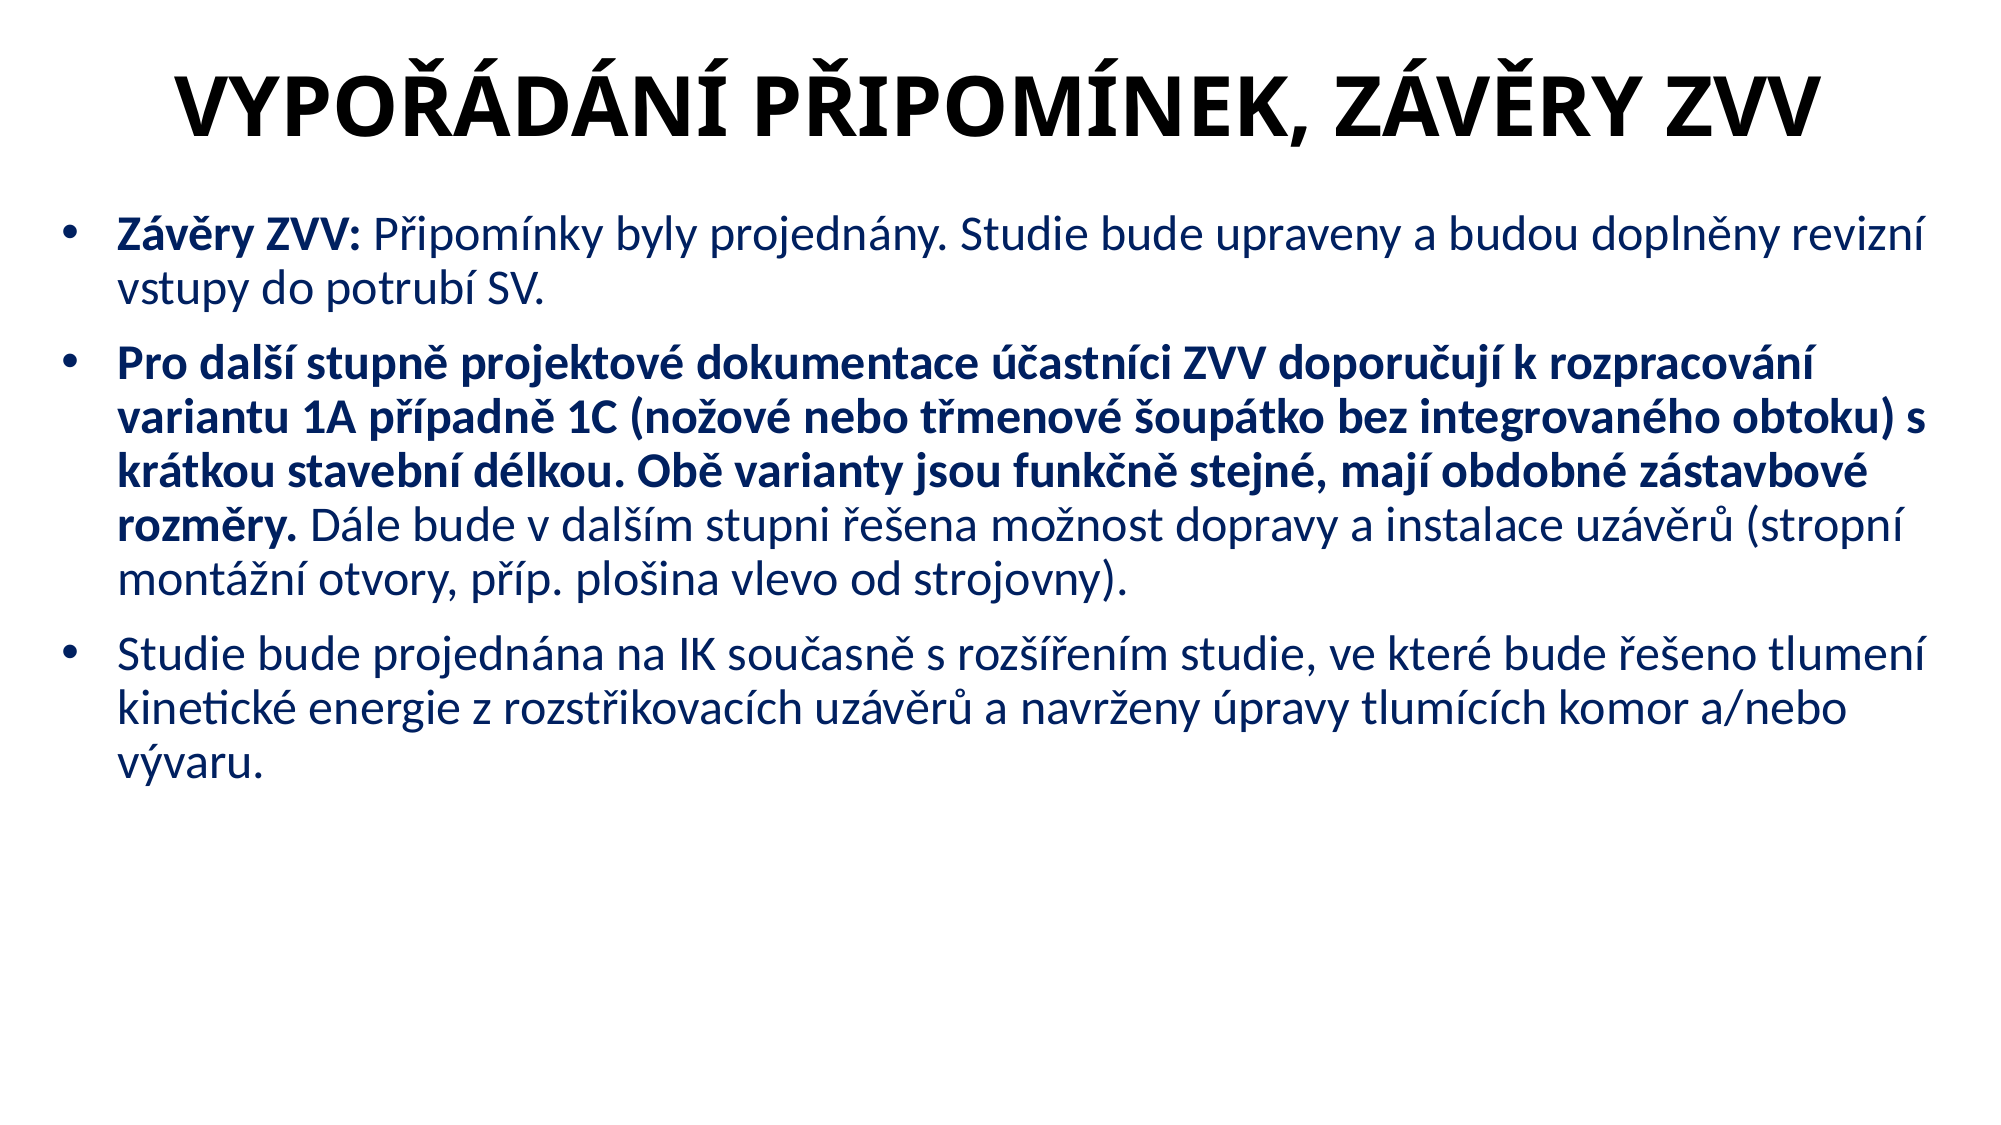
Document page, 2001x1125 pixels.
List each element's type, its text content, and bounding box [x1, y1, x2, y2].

title VYPOŘÁDÁNÍ PŘIPOMÍNEK, ZÁVĚRY ZVV [151, 0, 1846, 163]
text_box Závěry ZVV: Připomínky byly projednány. Studie bude upraveny a budou doplněny revizní vstupy do potrubí SV. Pro další stupně projektové dokumentace účastníci ZVV doporučují k rozpracování variantu 1A případně 1C (nožové nebo třmenové šoupátko bez integrovaného obtoku) s krátkou stavební délkou. Obě varianty jsou funkčně stejné, mají obdobné zástavbové rozměry. Dále bude v dalším stupni řešena možnost dopravy a instalace uzávěrů (stropní montážní otvory, příp. plošina vlevo od strojovny). Studie bude projednána na IK současně s rozšířením studie, ve které bude řešeno tlumení kinetické energie z rozstřikovacích uzávěrů a navrženy úpravy tlumících komor a/nebo vývaru. [46, 200, 1951, 491]
